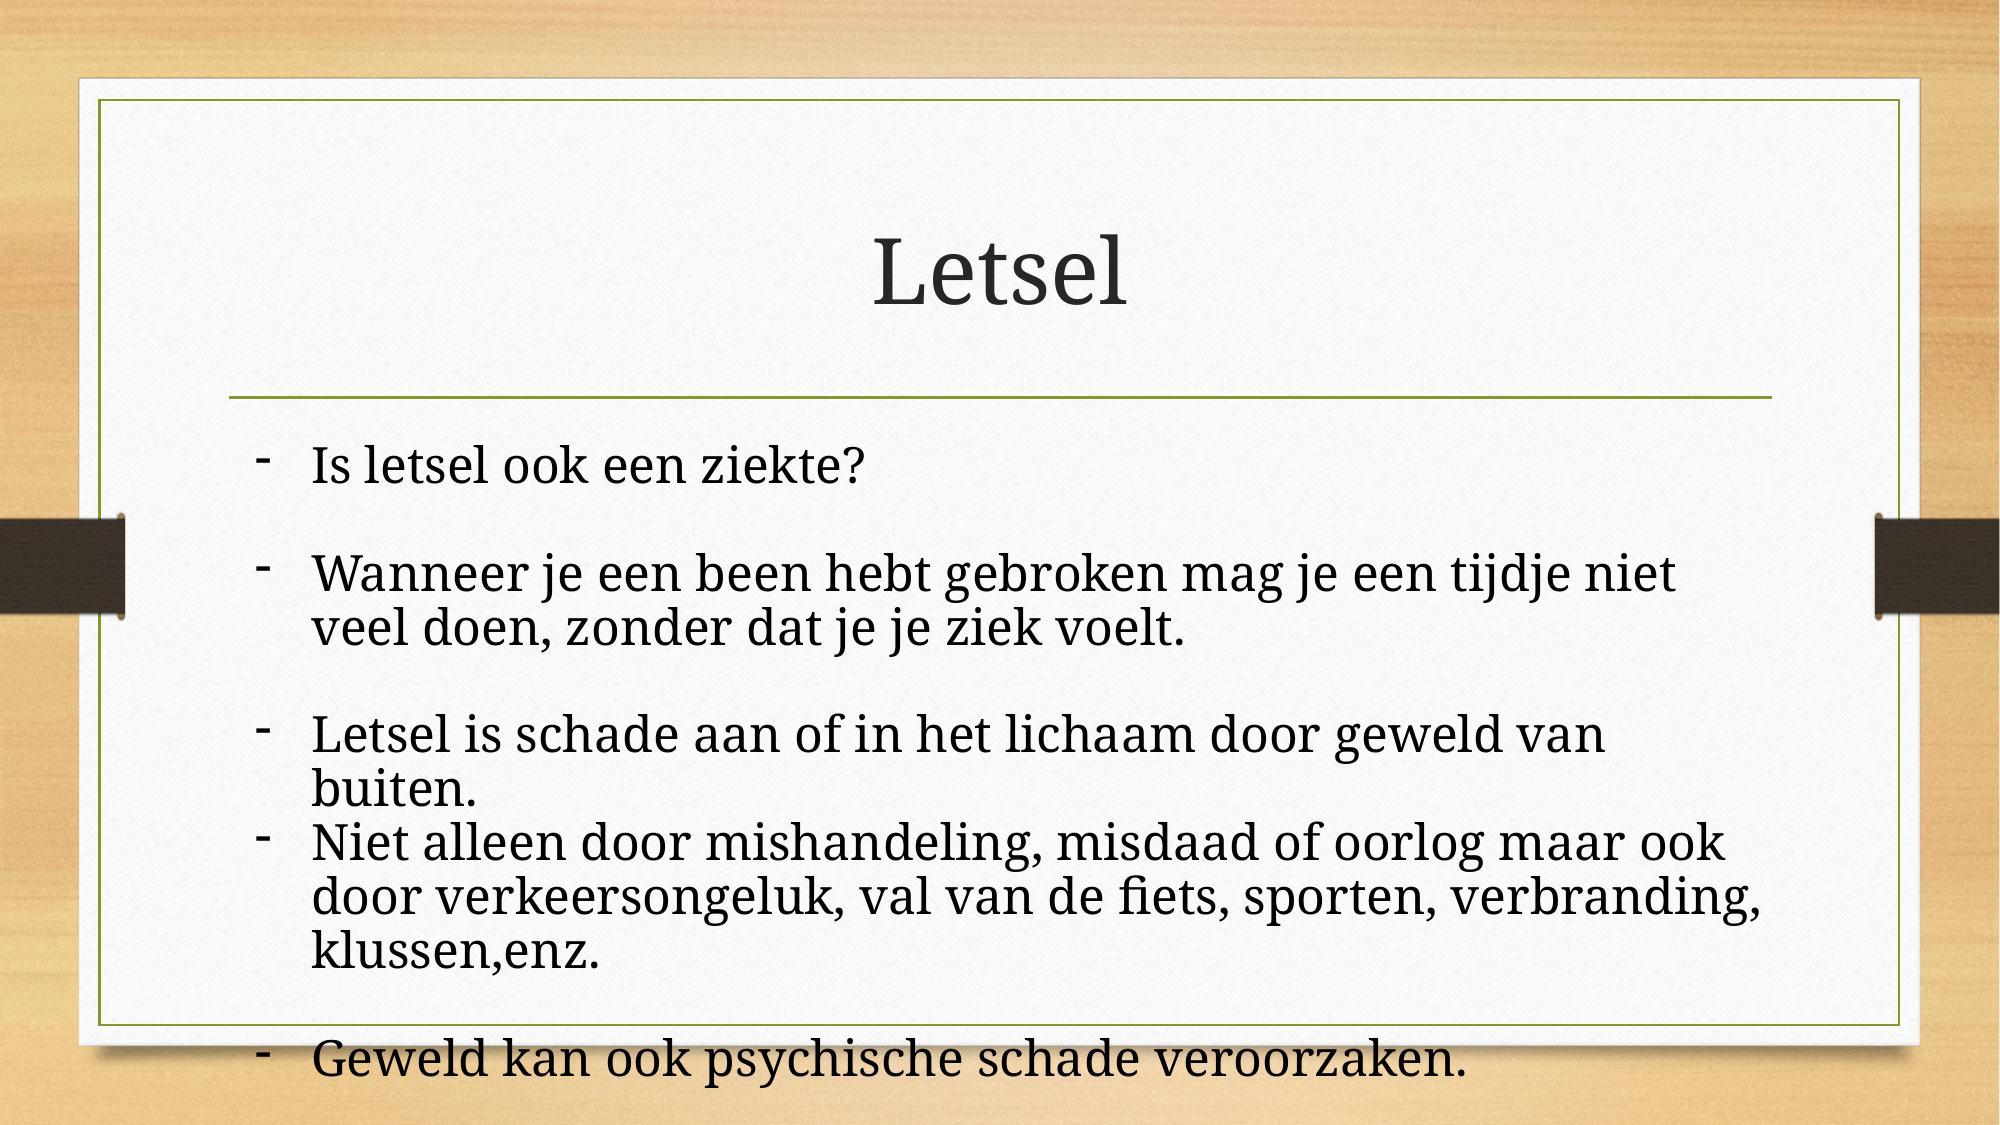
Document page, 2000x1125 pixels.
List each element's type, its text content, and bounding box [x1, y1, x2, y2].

title Letsel [212, 161, 1787, 375]
text_box Is letsel ook een ziekte? Wanneer je een been hebt gebroken mag je een tijdje niet veel doen, zonder dat je je ziek voelt. Letsel is schade aan of in het lichaam door geweld van buiten. Niet alleen door mishandeling, misdaad of oorlog maar ook door verkeersongeluk, val van de fiets, sporten, verbranding, klussen,enz. Geweld kan ook psychische schade veroorzaken. [239, 432, 1782, 1095]
picture [0, 0, 2000, 1125]
